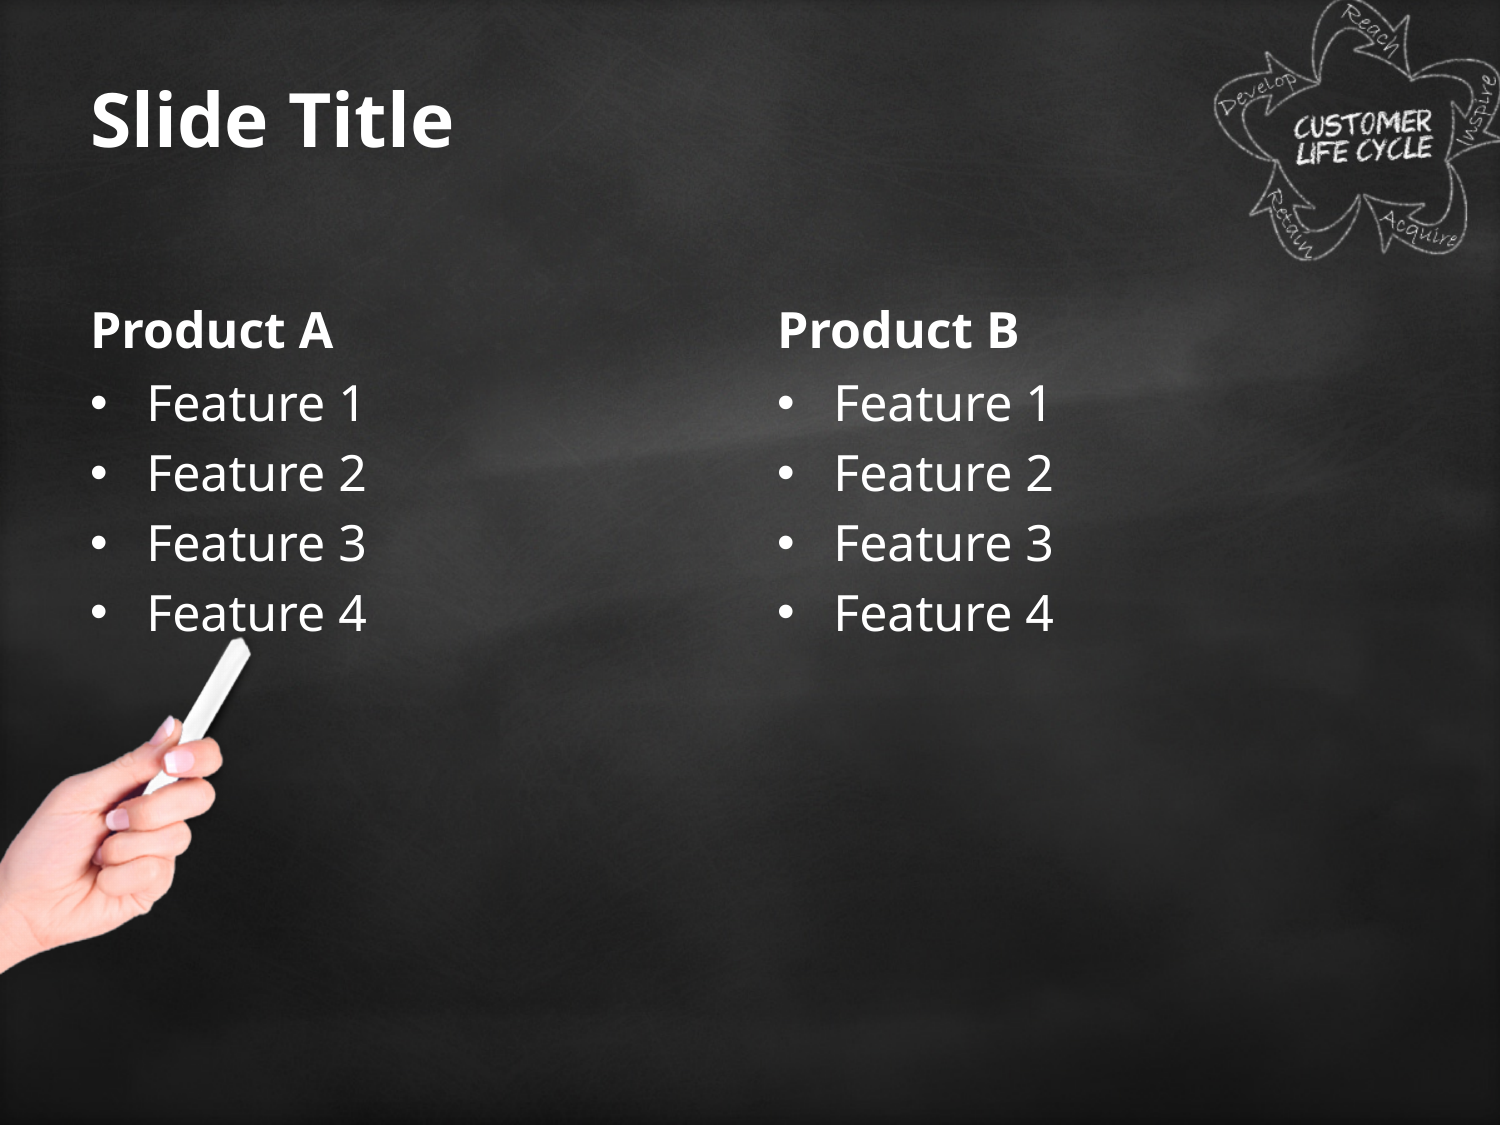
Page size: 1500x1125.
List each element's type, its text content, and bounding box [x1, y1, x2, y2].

list Feature 1 Feature 2 Feature 3 Feature 4 [75, 364, 738, 988]
title Slide Title [75, 24, 1425, 212]
picture [0, 0, 1500, 1125]
list Product A [75, 261, 738, 364]
list Feature 1 Feature 2 Feature 3 Feature 4 [761, 364, 1425, 988]
list Product B [761, 261, 1425, 364]
